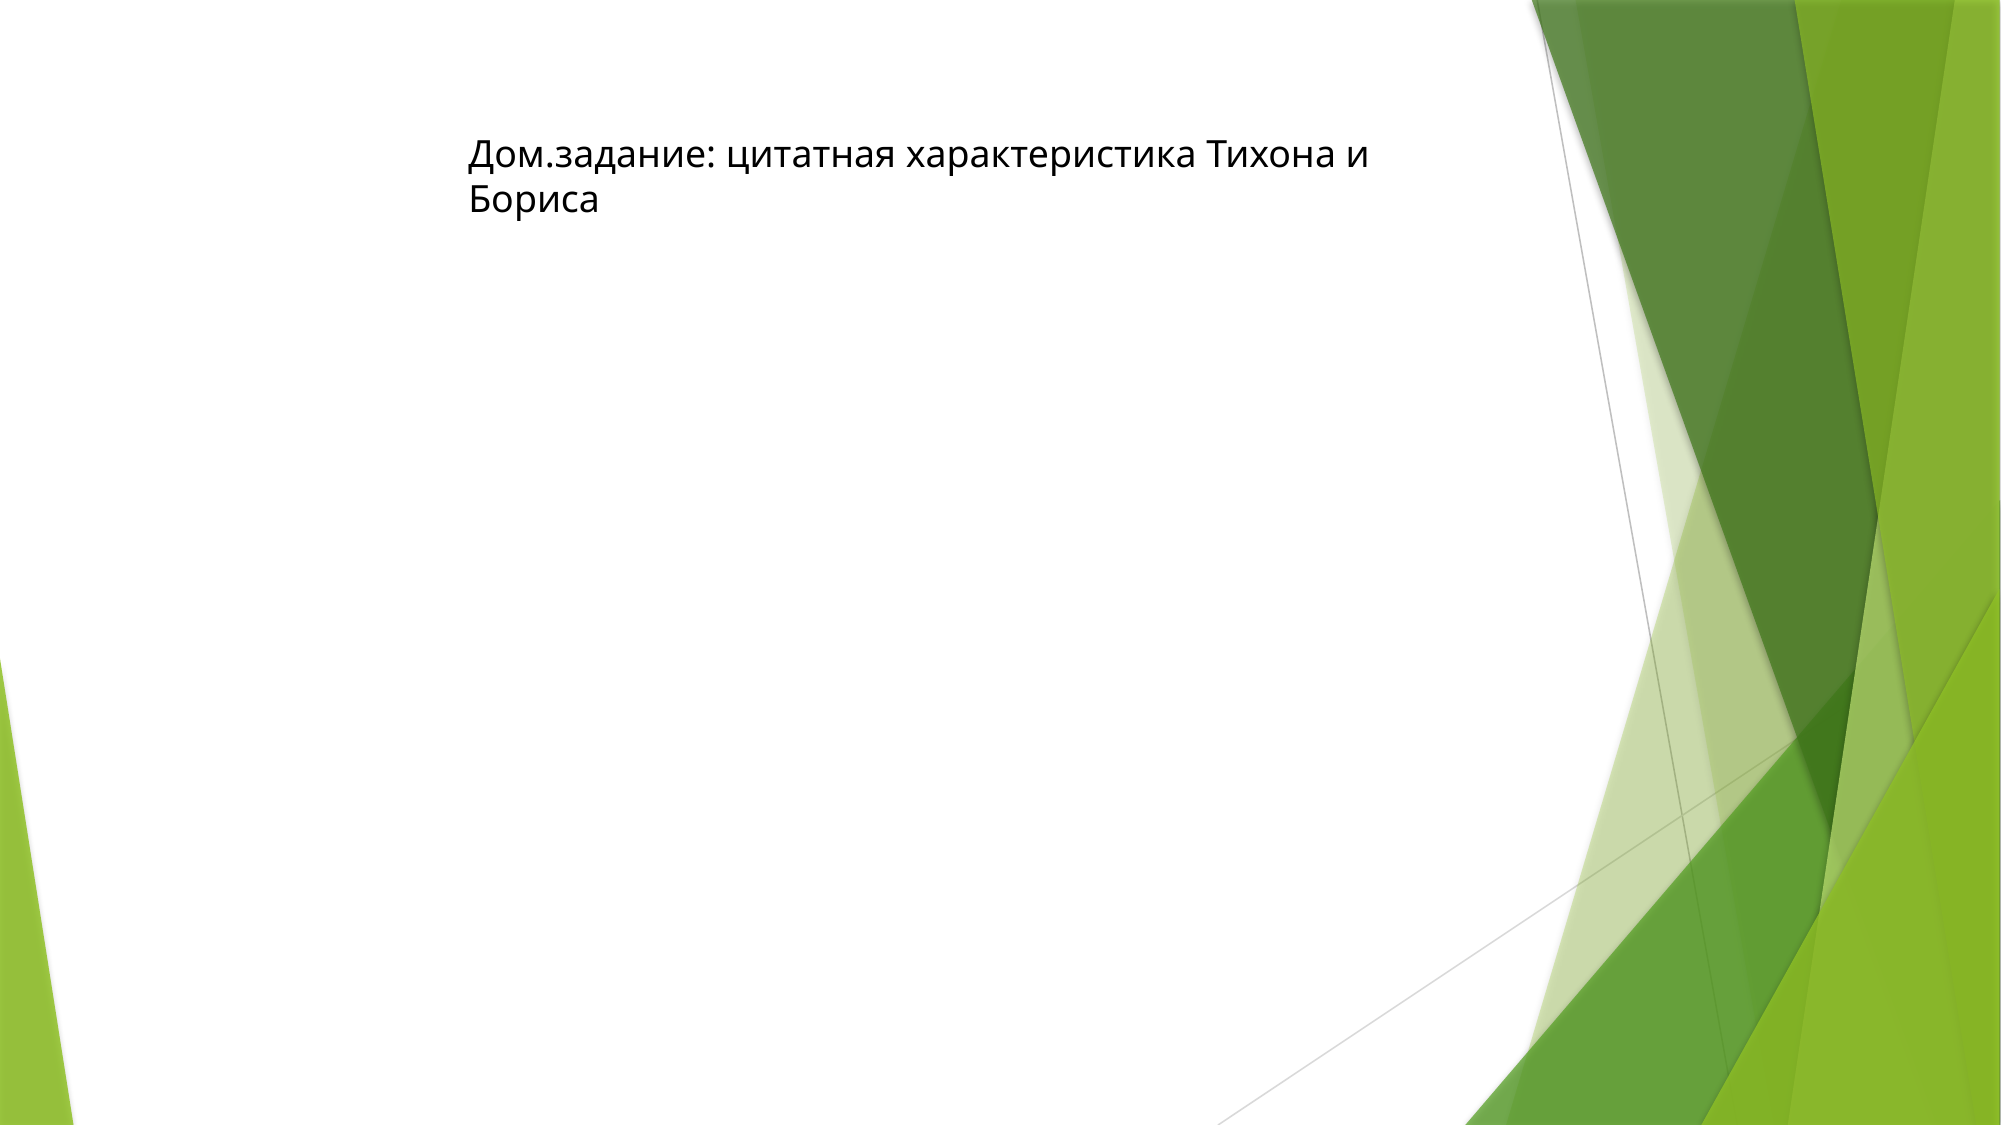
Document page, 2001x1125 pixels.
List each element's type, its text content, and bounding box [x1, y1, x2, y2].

text_box Дом.задание: цитатная характеристика Тихона и Бориса [453, 122, 1454, 228]
